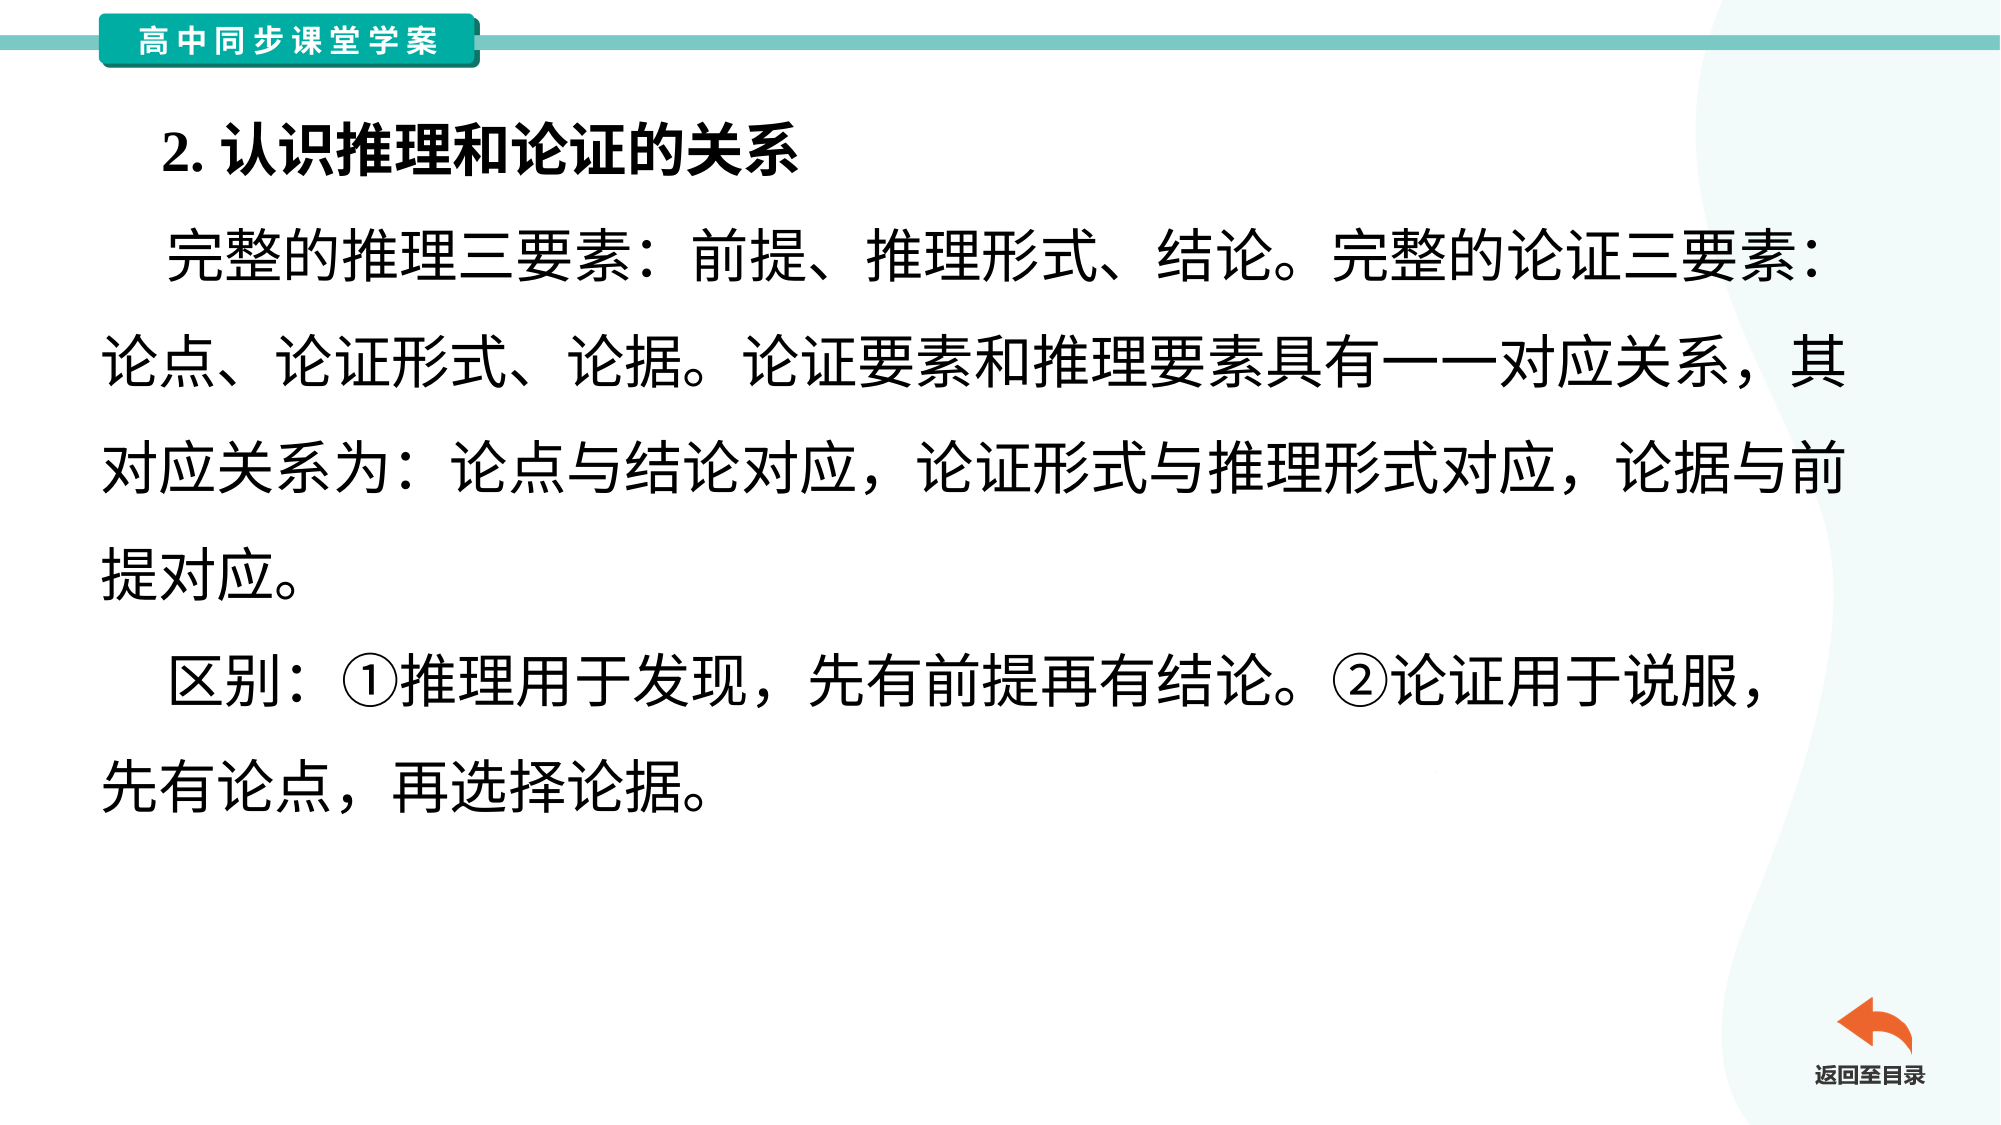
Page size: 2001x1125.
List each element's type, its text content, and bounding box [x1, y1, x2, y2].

picture [0, 0, 2000, 1125]
text_box 2.认识推理和论证的关系 完整的推理三要素：前提、推理形式、结论。完整的论证三要素： 论点、论证形式、论据。论证要素和推理要素具有一一对应关系，其 对应关系为：论点与结论对应，论证形式与推理形式对应，论据与前 提对应。 区别：①推理用于发现，先有前提再有结论。②论证用于说服， 先有论点，再选择论据。 [100, 76, 1899, 821]
